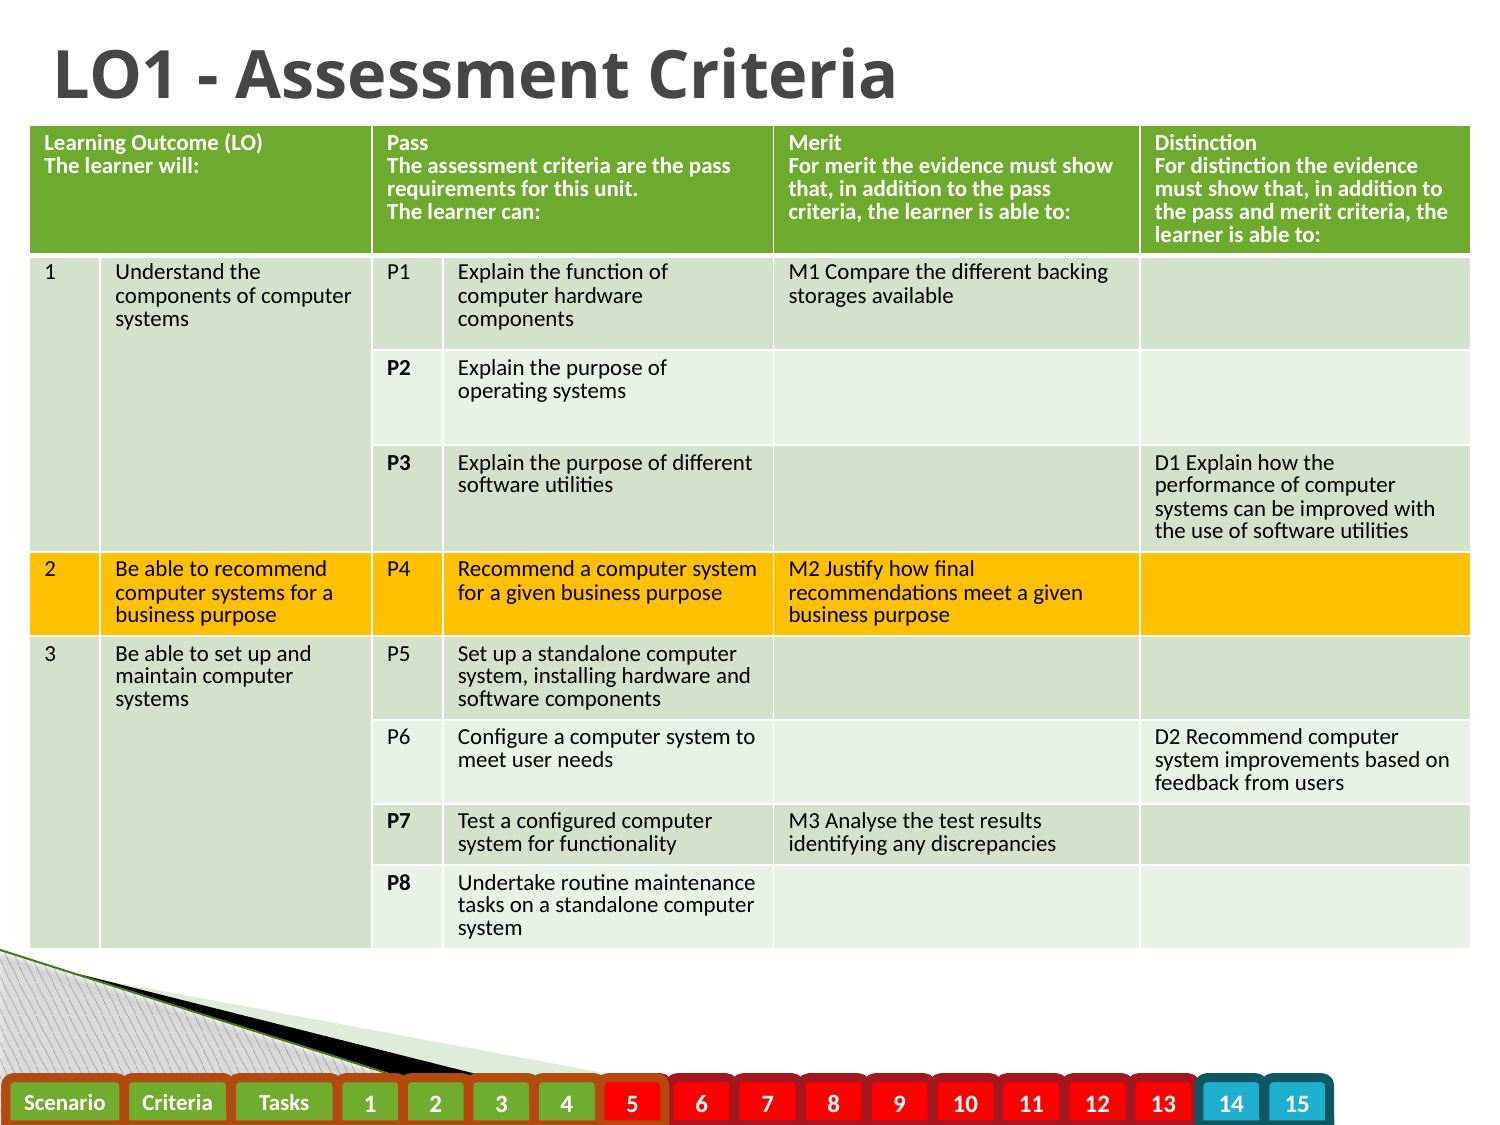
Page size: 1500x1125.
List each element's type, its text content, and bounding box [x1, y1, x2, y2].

table_cell P4 [373, 553, 442, 635]
table_cell 3 [30, 637, 99, 948]
table_header Learning Outcome (LO) The learner will: [30, 126, 371, 253]
table_cell [774, 446, 1139, 551]
table_cell [1141, 805, 1470, 864]
table_cell P1 [373, 258, 442, 349]
table_cell P3 [373, 446, 442, 551]
table_cell P7 [373, 805, 442, 864]
table_cell [774, 721, 1139, 803]
table_cell [774, 637, 1139, 719]
table_cell M1 Compare the different backing storages available [774, 258, 1139, 349]
table_cell P8 [373, 866, 442, 948]
table_cell Be able to set up and maintain computer systems [101, 637, 371, 948]
table_cell P2 [373, 351, 442, 444]
table_cell 2 [30, 553, 99, 635]
table_cell [1141, 351, 1470, 444]
title LO1 - Assessment Criteria [37, 19, 1471, 126]
table_cell [1141, 637, 1470, 719]
table_cell D1 Explain how the performance of computer systems can be improved with the use of software utilities [1141, 446, 1470, 551]
table_cell [1141, 553, 1470, 635]
table_header Pass The assessment criteria are the pass requirements for this unit. The learner can: [373, 126, 773, 253]
table_cell D2 Recommend computer system improvements based on feedback from users [1141, 721, 1470, 803]
table_cell Explain the purpose of different software utilities [444, 446, 773, 551]
table_header Merit For merit the evidence must show that, in addition to the pass criteria, the learner is able to: [774, 126, 1139, 253]
table_cell Explain the function of computer hardware components [444, 258, 773, 349]
table_cell Be able to recommend computer systems for a business purpose [101, 553, 371, 635]
table_cell [1141, 258, 1470, 349]
table_cell [1141, 866, 1470, 948]
table_cell [774, 351, 1139, 444]
table_cell 1 [30, 258, 99, 551]
table_cell Explain the purpose of operating systems [444, 351, 773, 444]
table_header Distinction For distinction the evidence must show that, in addition to the pass and merit criteria, the learner is able to: [1141, 126, 1470, 253]
table_cell Configure a computer system to meet user needs [444, 721, 773, 803]
table_cell Undertake routine maintenance tasks on a standalone computer system [444, 866, 773, 948]
table_cell Test a configured computer system for functionality [444, 805, 773, 864]
table_cell [774, 866, 1139, 948]
table_cell P5 [373, 637, 442, 719]
table_cell Set up a standalone computer system, installing hardware and software components [444, 637, 773, 719]
table_cell M3 Analyse the test results identifying any discrepancies [774, 805, 1139, 864]
table_cell Understand the components of computer systems [101, 258, 371, 551]
table_cell P6 [373, 721, 442, 803]
table_cell M2 Justify how final recommendations meet a given business purpose [774, 553, 1139, 635]
table_cell Recommend a computer system for a given business purpose [444, 553, 773, 635]
